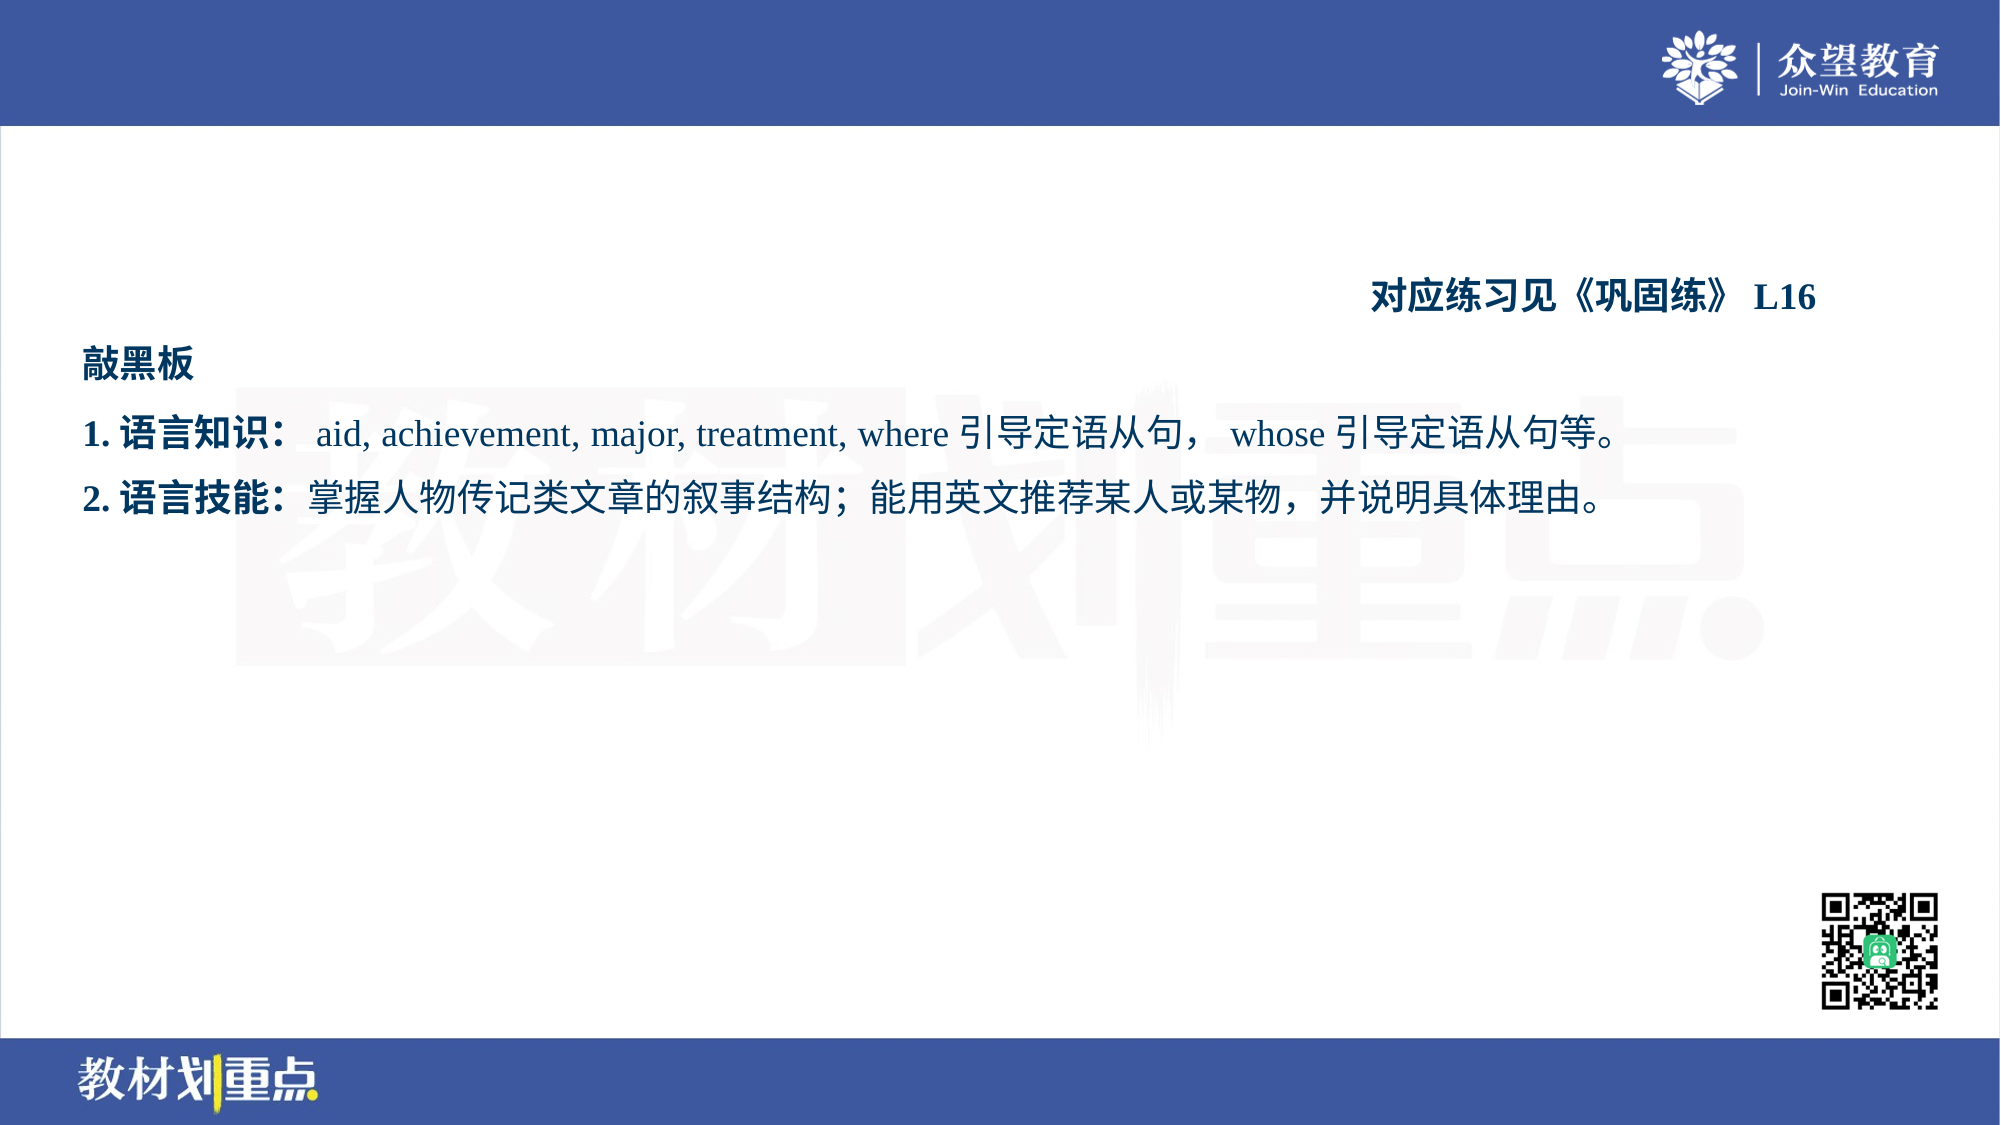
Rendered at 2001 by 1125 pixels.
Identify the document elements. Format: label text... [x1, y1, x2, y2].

picture [0, 0, 2000, 1125]
text_box 对应练习见《巩固练》L16 敲黑板 1.语言知识：aid, achievement, major, treatment, where引导定语从句，whose引导定语从句等。 2.语言技能：掌握人物传记类文章的叙事结构；能用英文推荐某人或某物，并说明具体理由。 [82, 247, 1817, 513]
